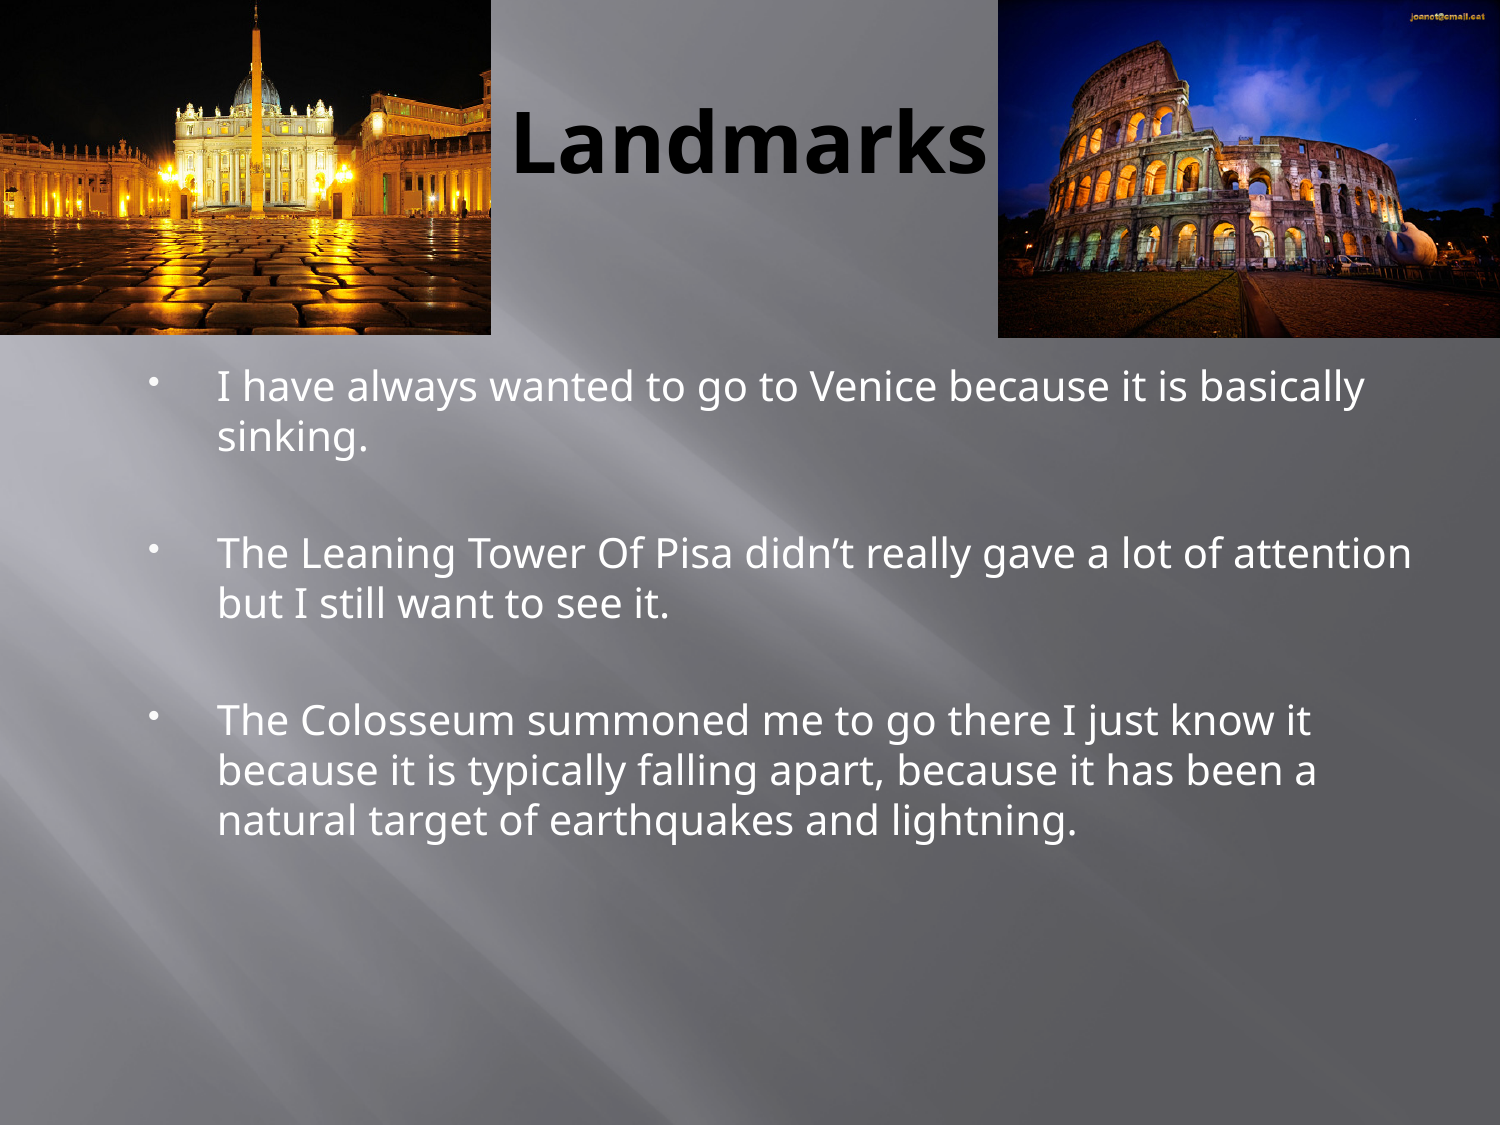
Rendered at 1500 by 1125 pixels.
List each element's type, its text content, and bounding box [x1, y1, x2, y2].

picture [997, 0, 1500, 339]
title Landmarks [533, 45, 997, 233]
picture [0, 0, 491, 335]
list I have always wanted to go to Venice because it is basically sinking. The Leaning Tower Of Pisa didn’t really gave a lot of attention but I still want to see it. The Colosseum summoned me to go there I just know it because it is typically falling apart, because it has been a natural target of earthquakes and lightning. [112, 352, 1463, 1125]
